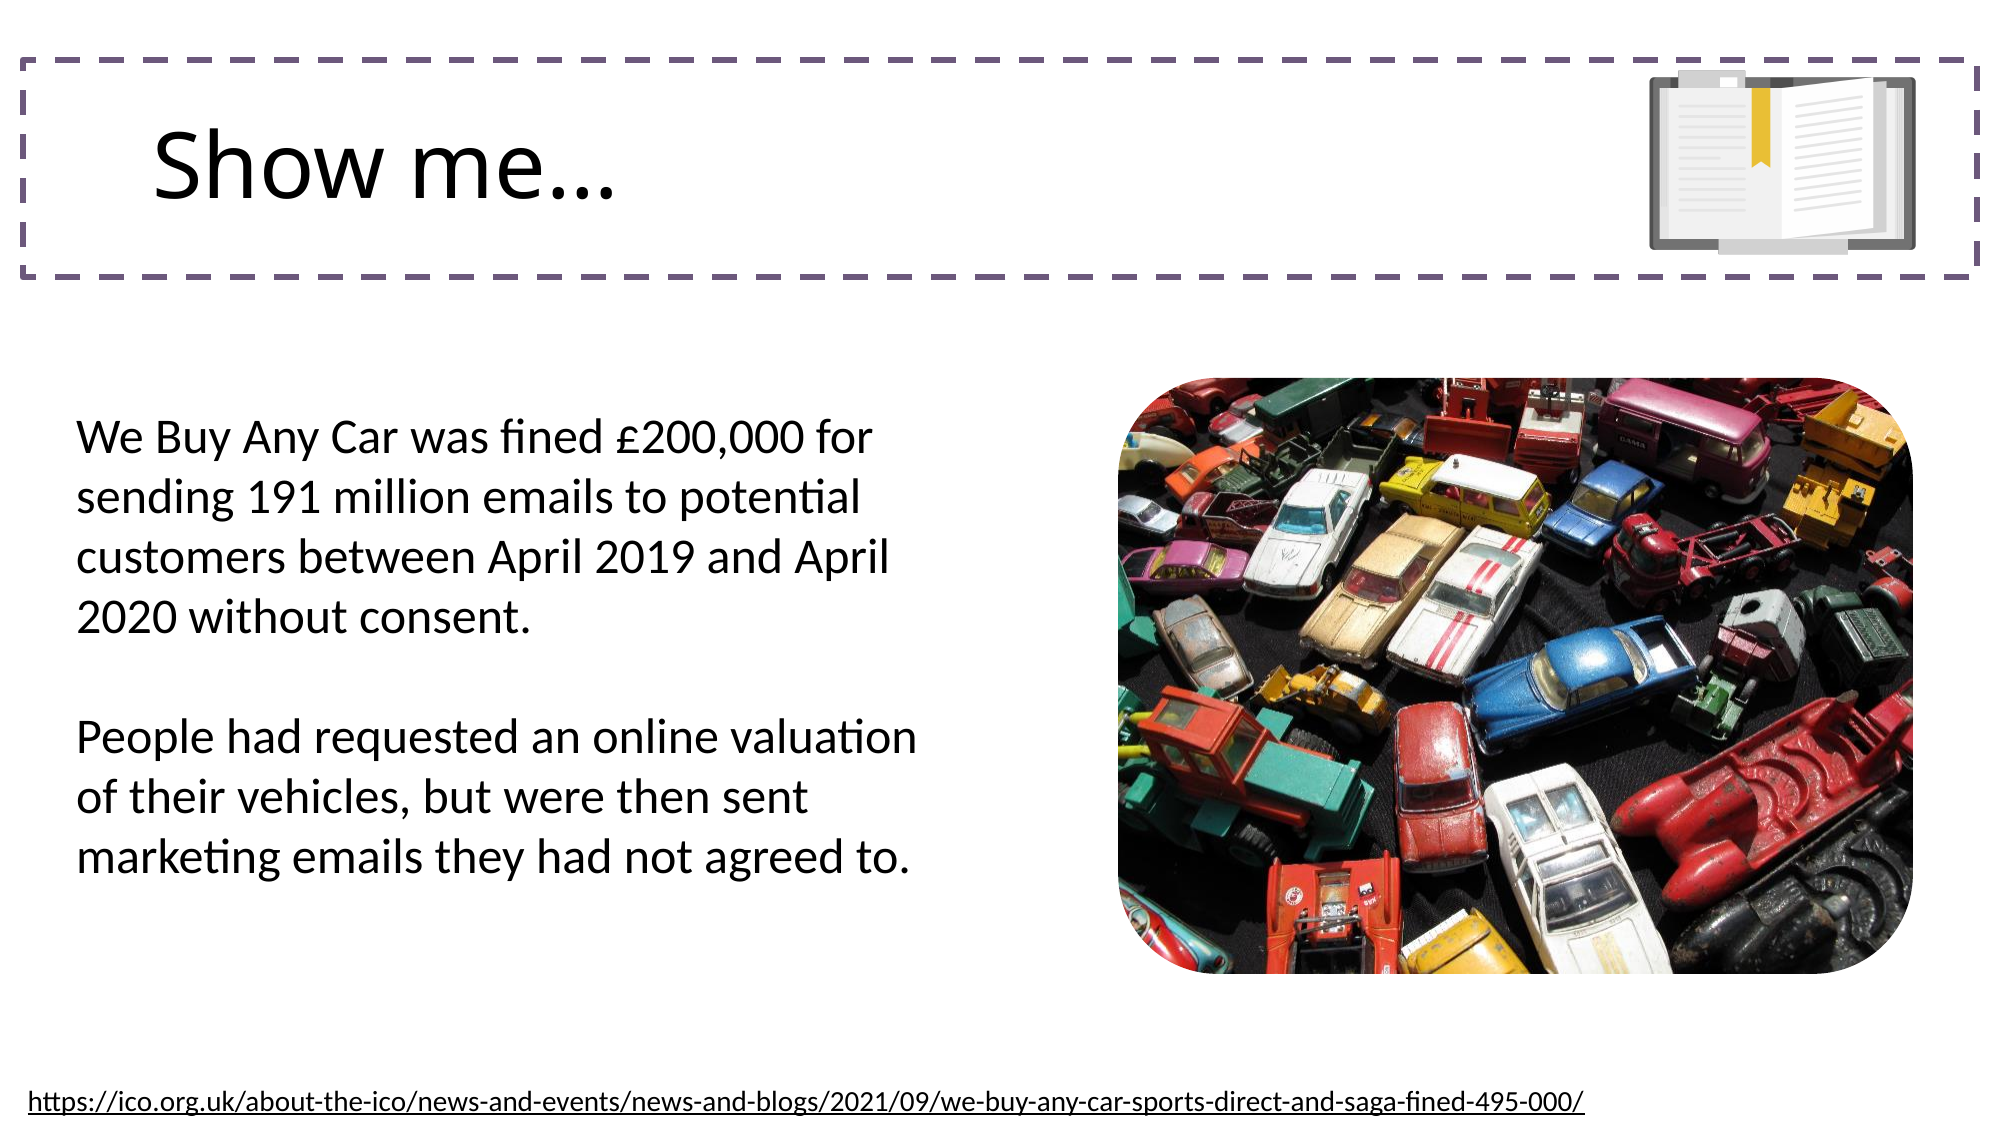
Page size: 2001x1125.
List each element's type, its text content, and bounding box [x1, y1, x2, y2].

text_box We Buy Any Car was fined £200,000 for sending 191 million emails to potential customers between April 2019 and April 2020 without consent. People had requested an online valuation of their vehicles, but were then sent marketing emails they had not agreed to. [61, 395, 958, 1011]
picture [1118, 377, 1913, 974]
title Show me… [137, 59, 1863, 278]
text_box https://ico.org.uk/about-the-ico/news-and-events/news-and-blogs/2021/09/we-buy-any-car-sports-direct-and-saga-fined-495-000/ [12, 1074, 1776, 1125]
picture [1649, 0, 1955, 341]
